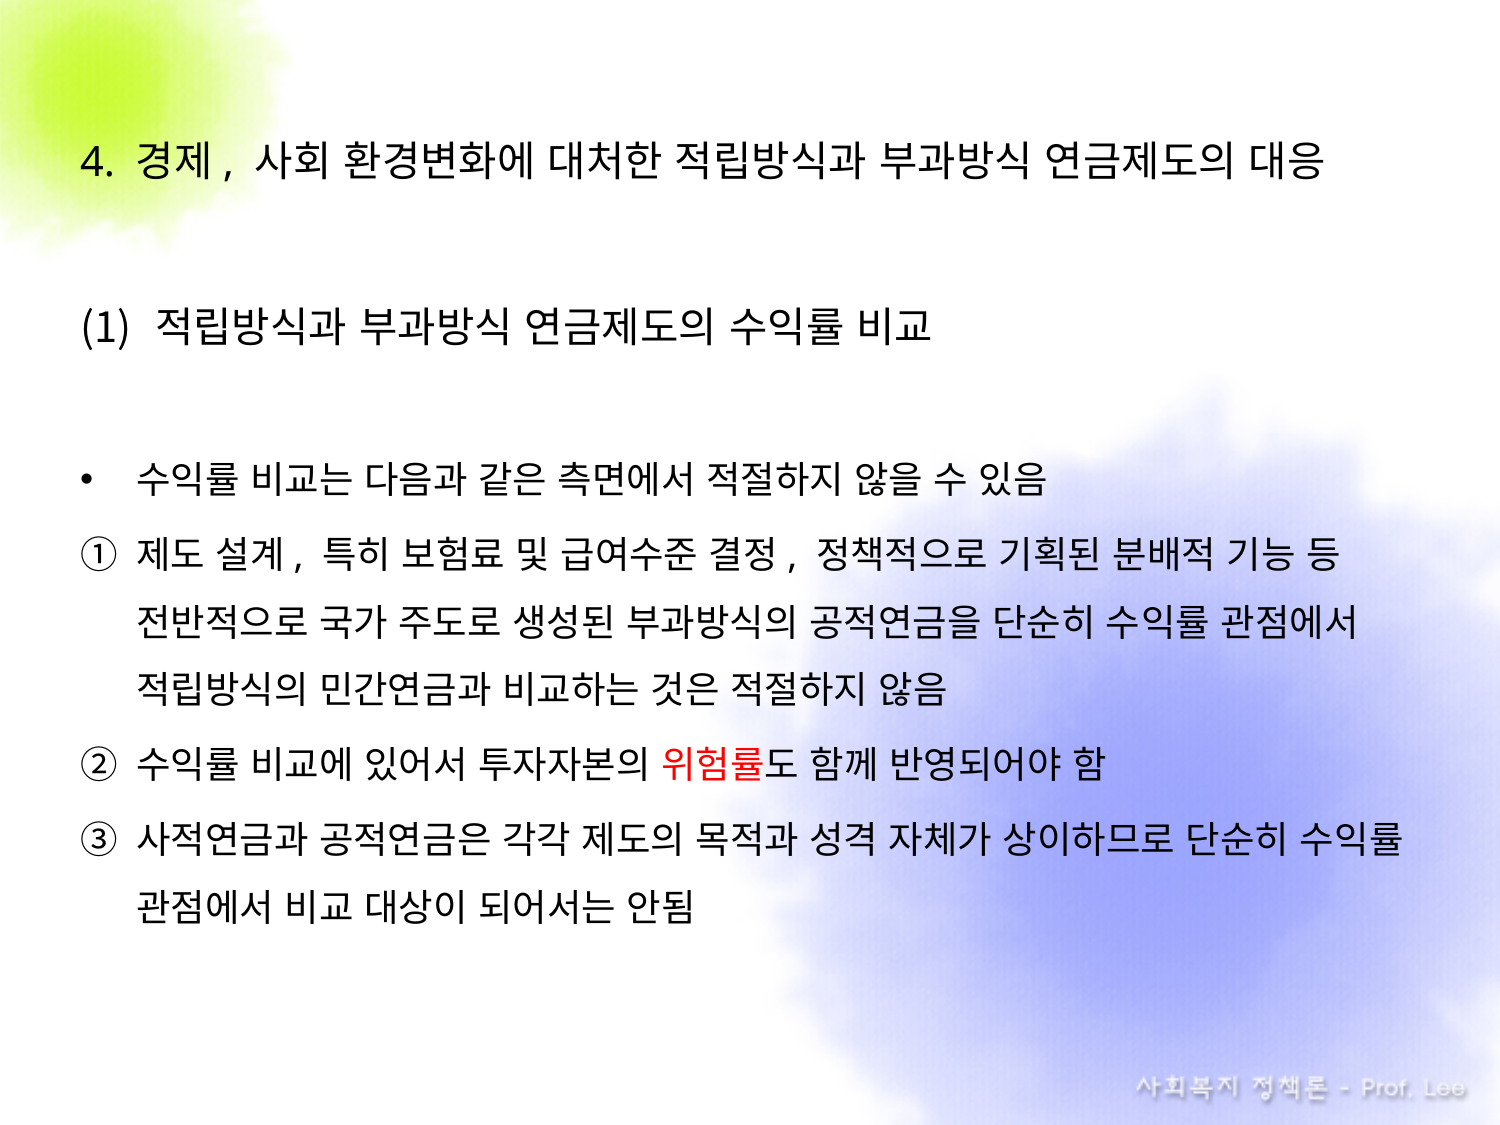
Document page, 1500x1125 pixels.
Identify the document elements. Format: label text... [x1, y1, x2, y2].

list 4. 경제, 사회 환경변화에 대처한 적립방식과 부과방식 연금제도의 대응 적립방식과 부과방식 연금제도의 수익률 비교 수익률 비교는 다음과 같은 측면에서 적절하지 않을 수 있음 제도 설계, 특히 보험료 및 급여수준 결정, 정책적으로 기획된 분배적 기능 등 전반적으로 국가 주도로 생성된 부과방식의 공적연금을 단순히 수익률 관점에서 적립방식의 민간연금과 비교하는 것은 적절하지 않음 수익률 비교에 있어서 투자자본의 위험률도 함께 반영되어야 함 사적연금과 공적연금은 각각 제도의 목적과 성격 자체가 상이하므로 단순히 수익률 관점에서 비교 대상이 되어서는 안됨 [64, 101, 1447, 1094]
picture [0, 0, 1500, 1125]
